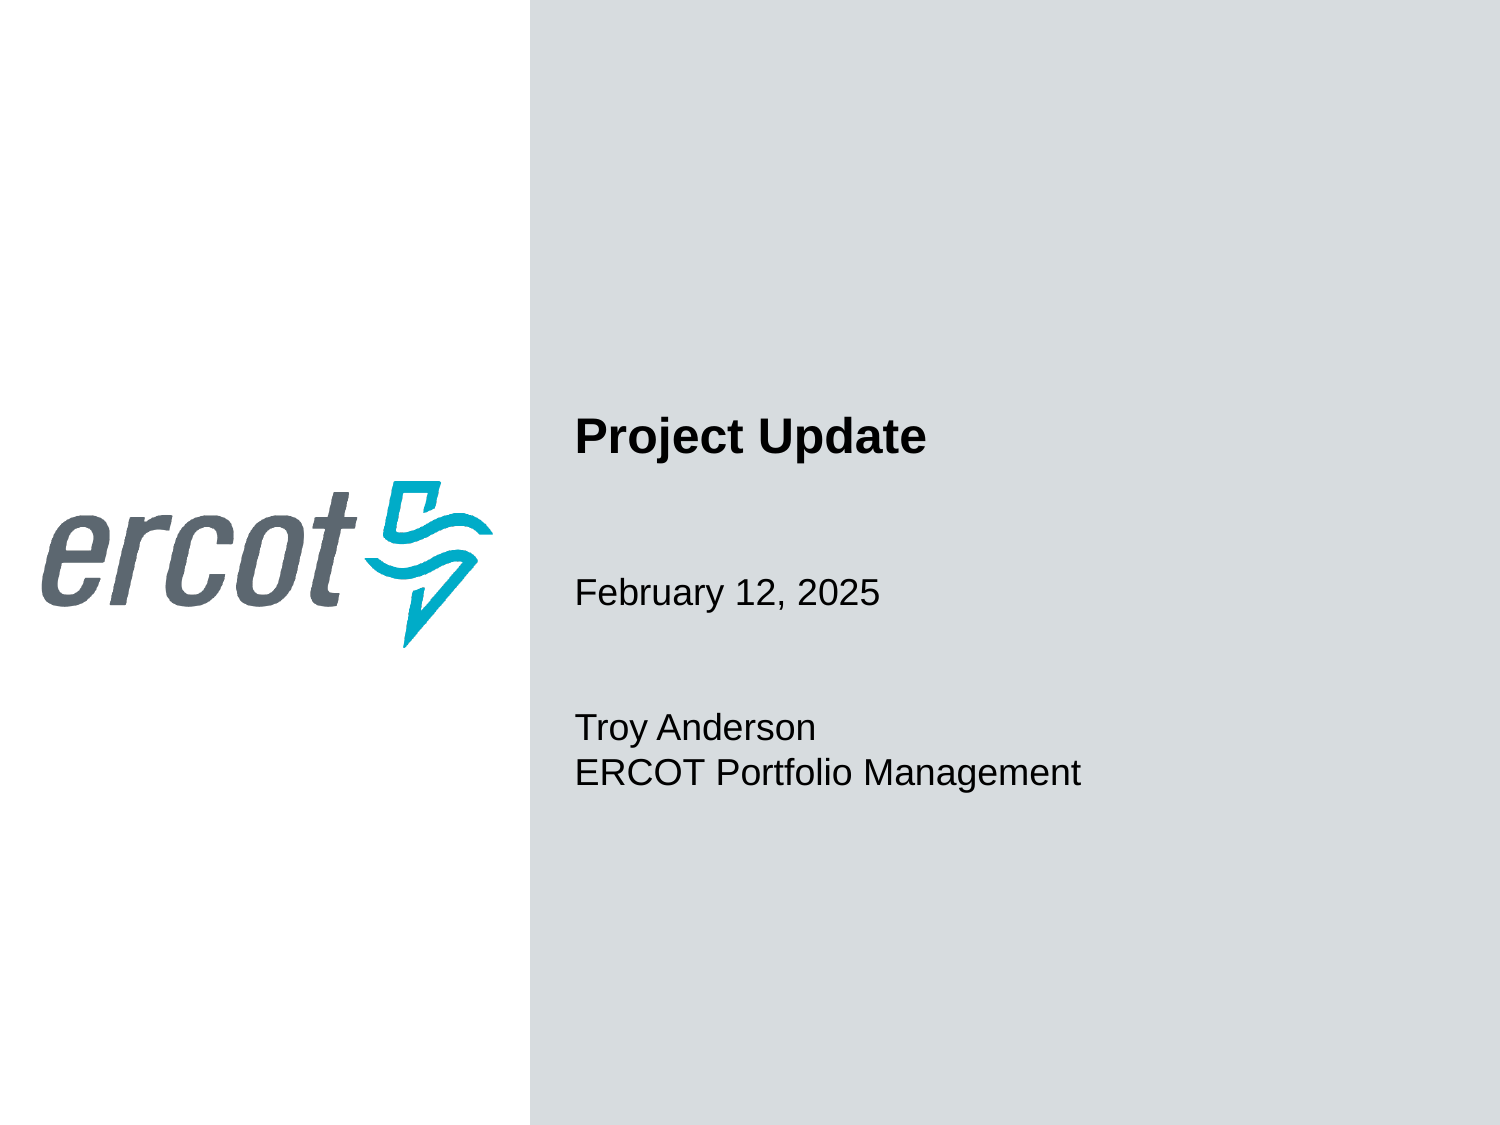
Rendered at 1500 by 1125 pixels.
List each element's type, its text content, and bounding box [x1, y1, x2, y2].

picture [32, 471, 501, 654]
text_box Project Update February 12, 2025 Troy Anderson ERCOT Portfolio Management [559, 395, 1486, 801]
